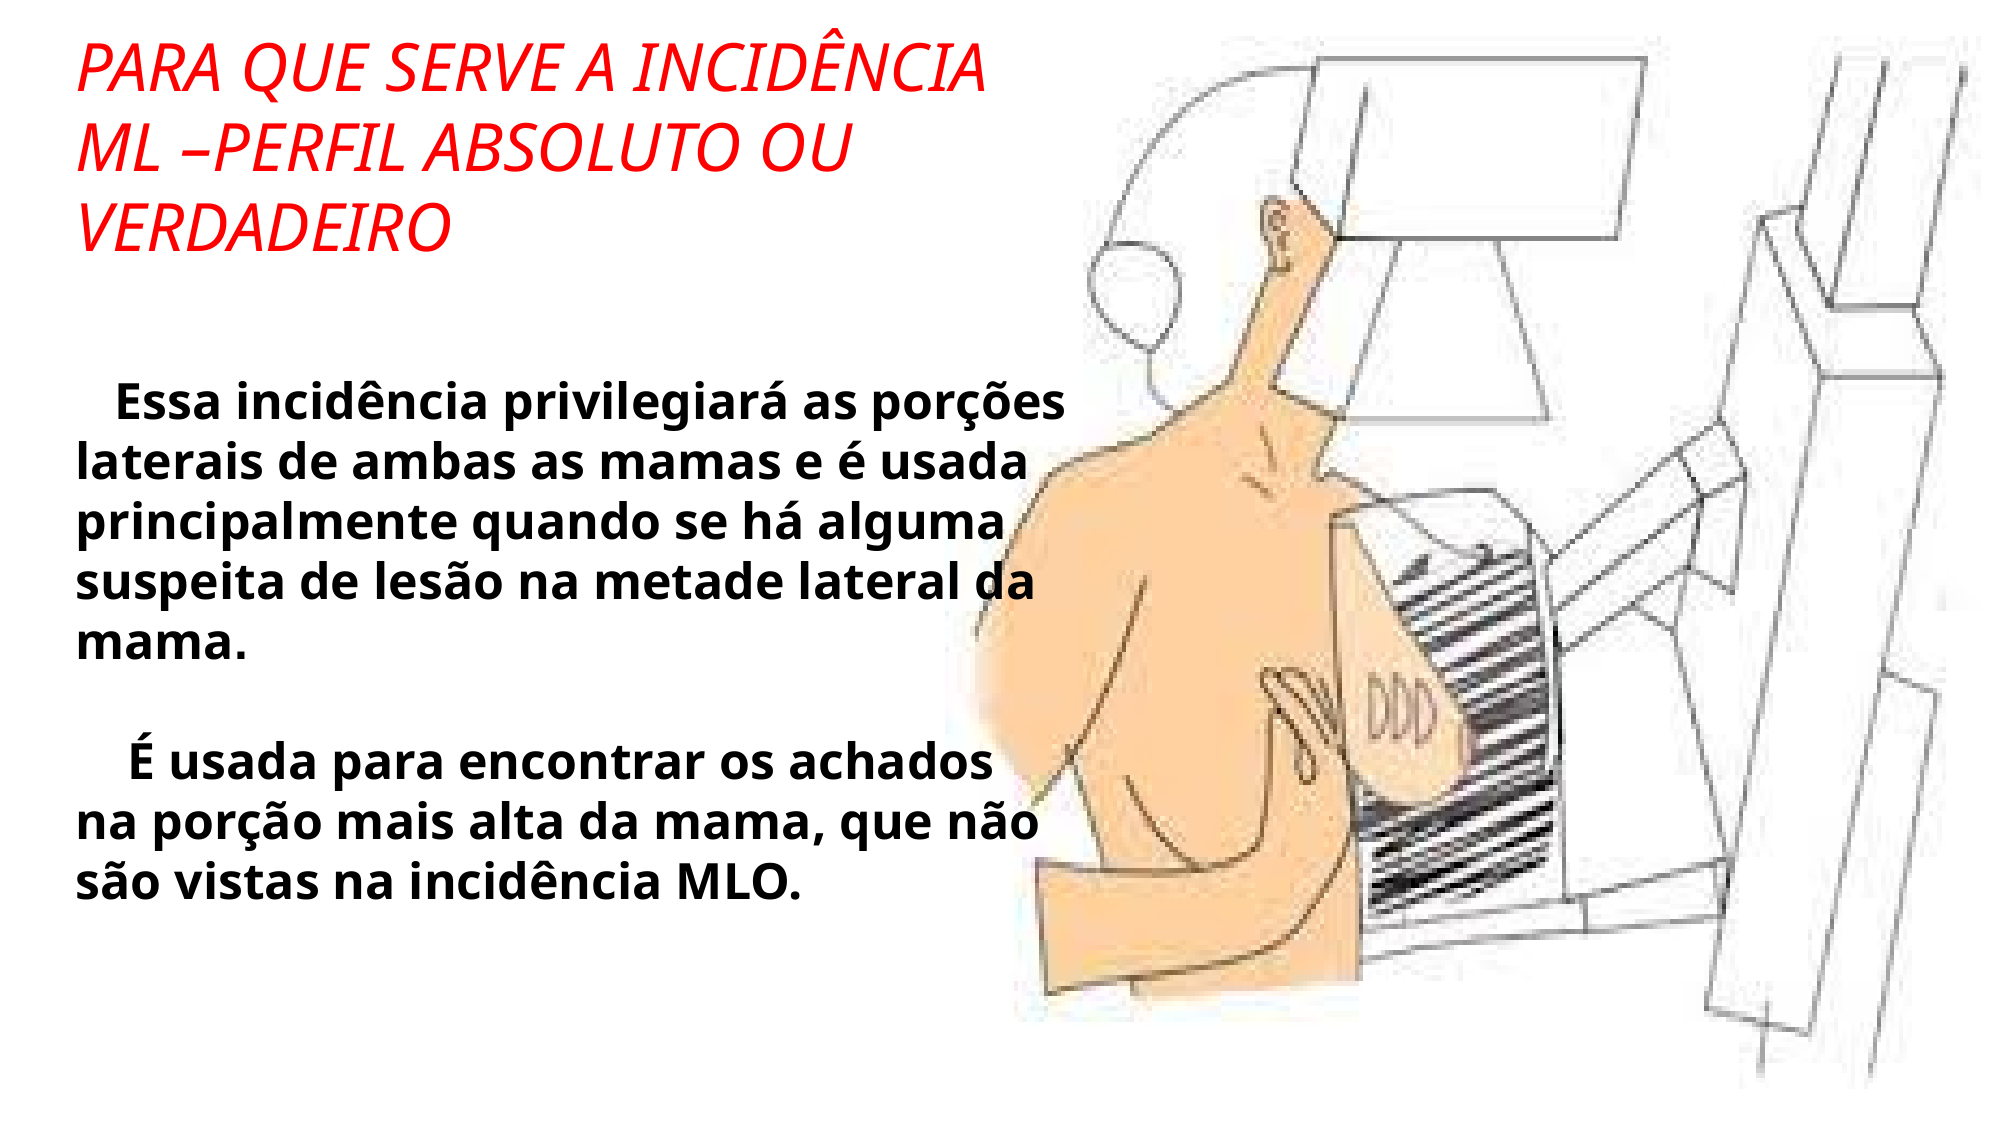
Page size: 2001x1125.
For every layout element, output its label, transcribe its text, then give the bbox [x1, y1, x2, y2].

text_box PARA QUE SERVE A INCIDÊNCIA ML –PERFIL ABSOLUTO OU VERDADEIRO Essa incidência privilegiará as porções laterais de ambas as mamas e é usada principalmente quando se há alguma suspeita de lesão na metade lateral da mama. É usada para encontrar os achados na porção mais alta da mama, que não são vistas na incidência MLO. [60, 17, 1083, 1032]
picture [945, 36, 2000, 1089]
